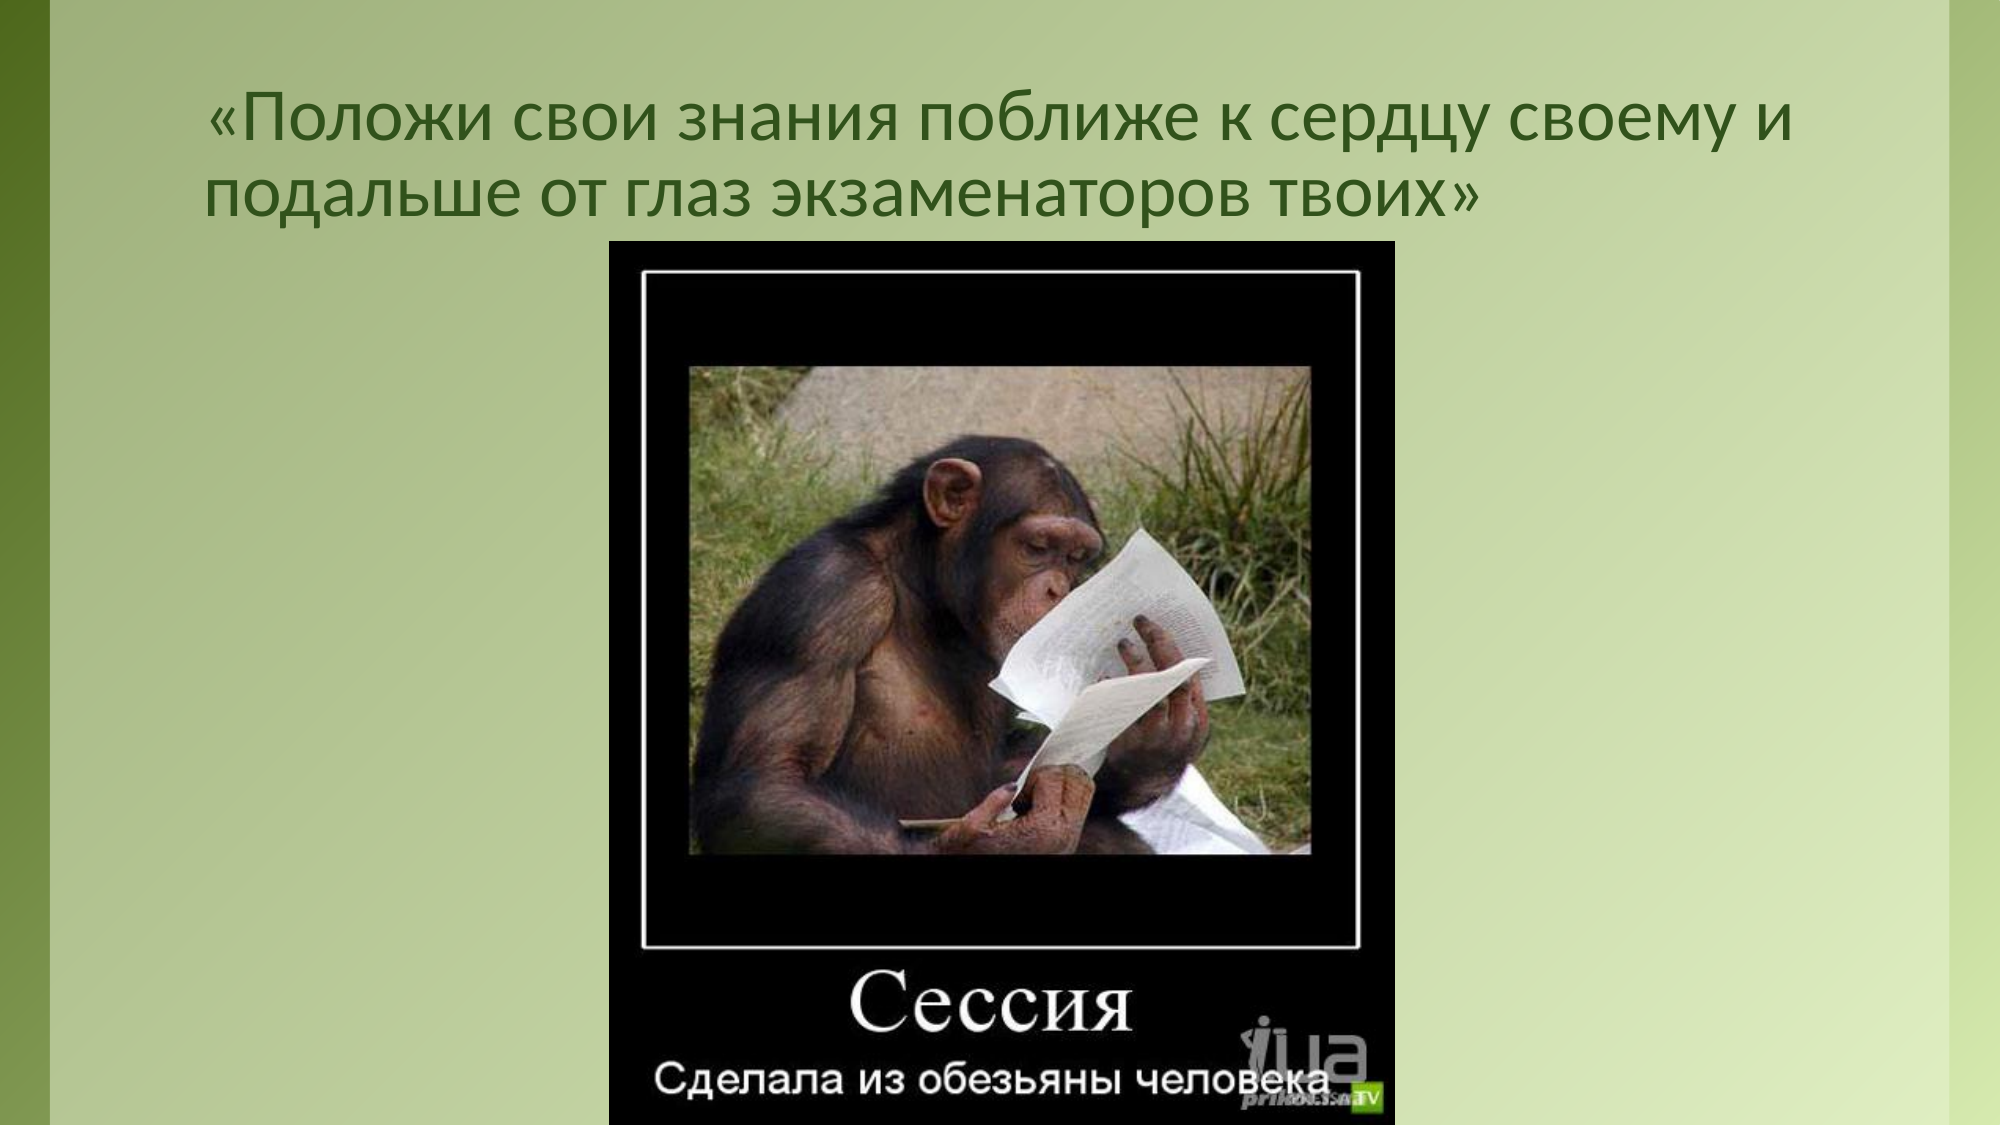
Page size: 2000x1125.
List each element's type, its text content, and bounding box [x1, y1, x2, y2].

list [609, 241, 1395, 1125]
title «Положи свои знания поближе к сердцу своему и подальше от глаз экзаменаторов твоих» [183, 12, 1850, 242]
